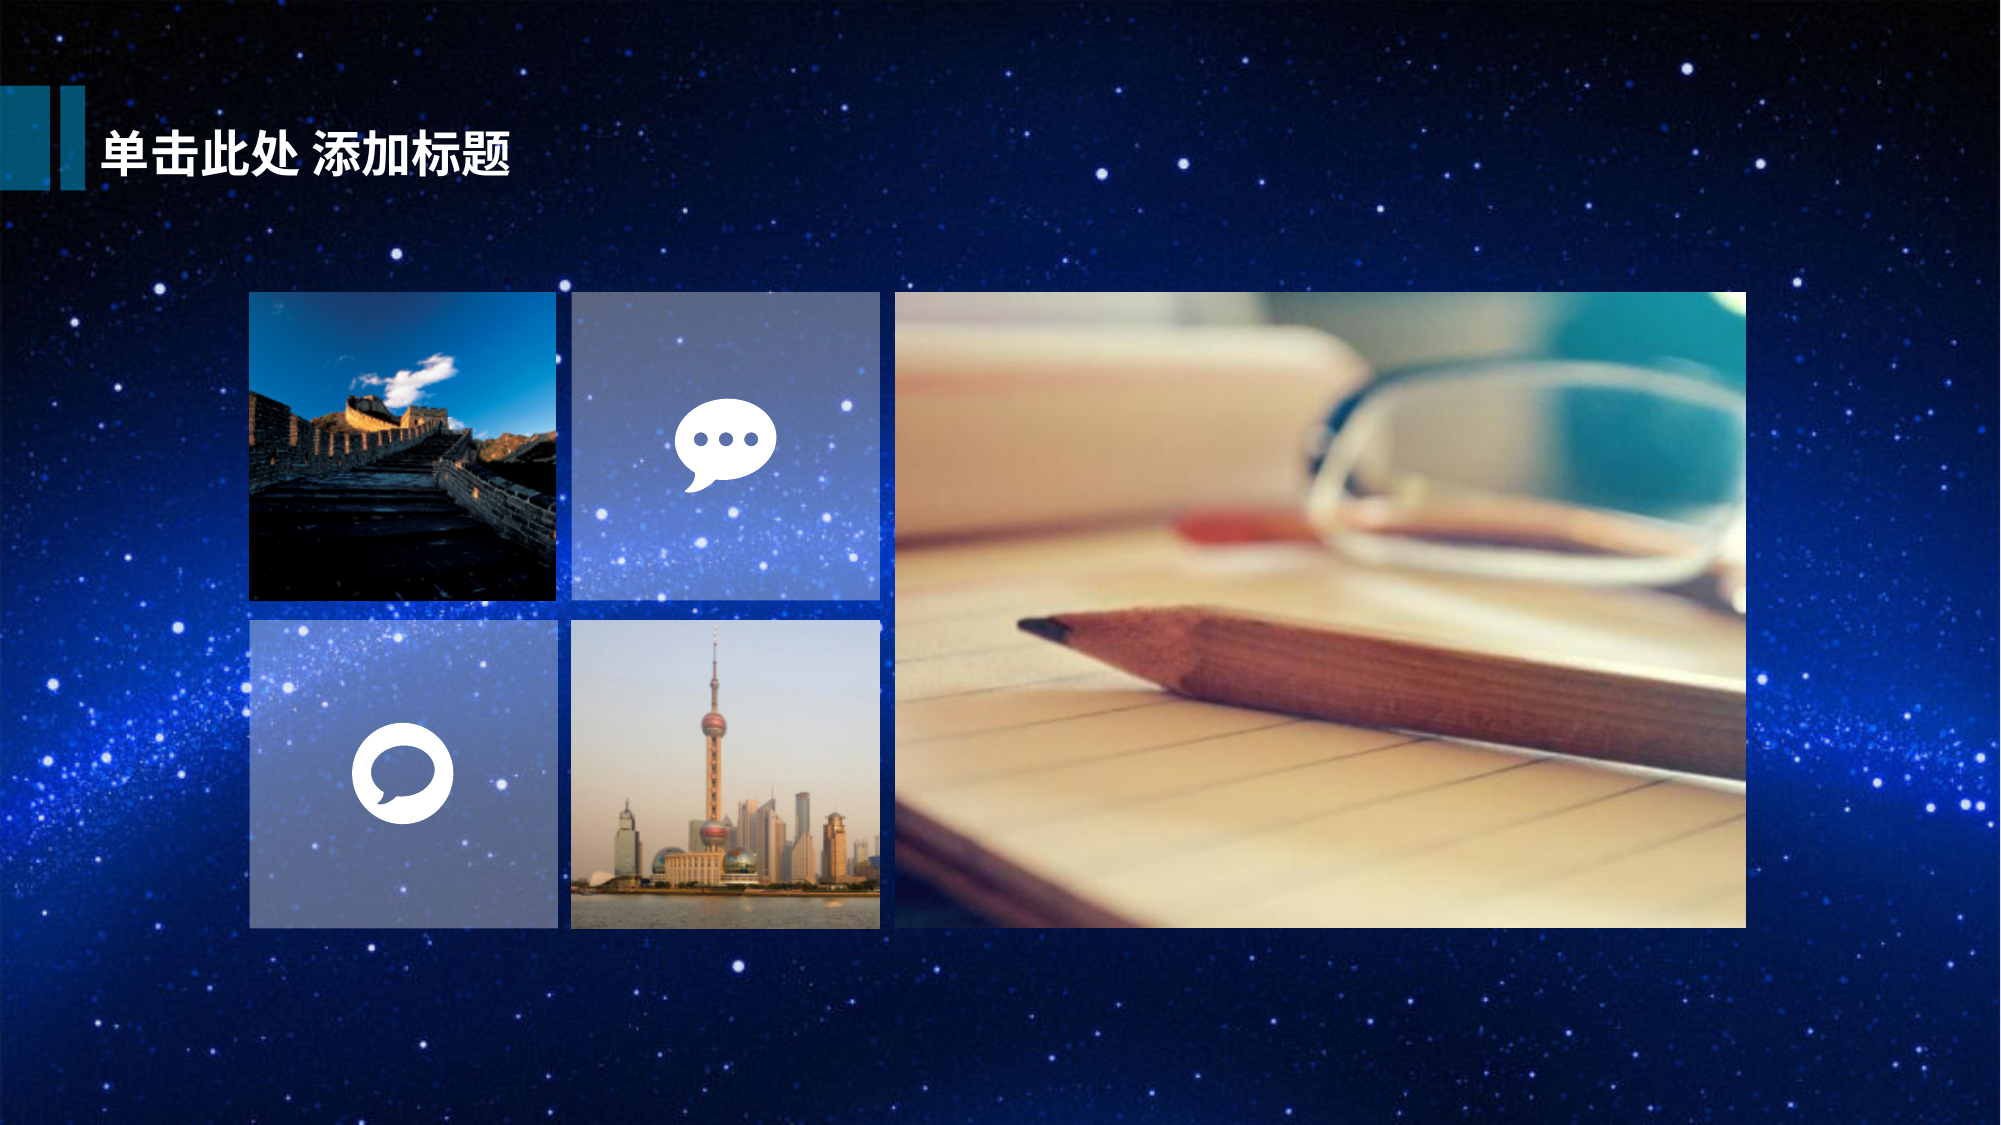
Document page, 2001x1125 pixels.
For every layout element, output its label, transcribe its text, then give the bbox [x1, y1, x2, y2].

picture [0, 0, 2001, 1125]
text_box [352, 722, 454, 825]
text_box [0, 85, 51, 191]
text_box [59, 85, 86, 191]
text_box [249, 619, 559, 929]
text_box [571, 291, 881, 601]
text_box [674, 398, 777, 493]
text_box 单击此处 添加标题 [85, 114, 563, 190]
